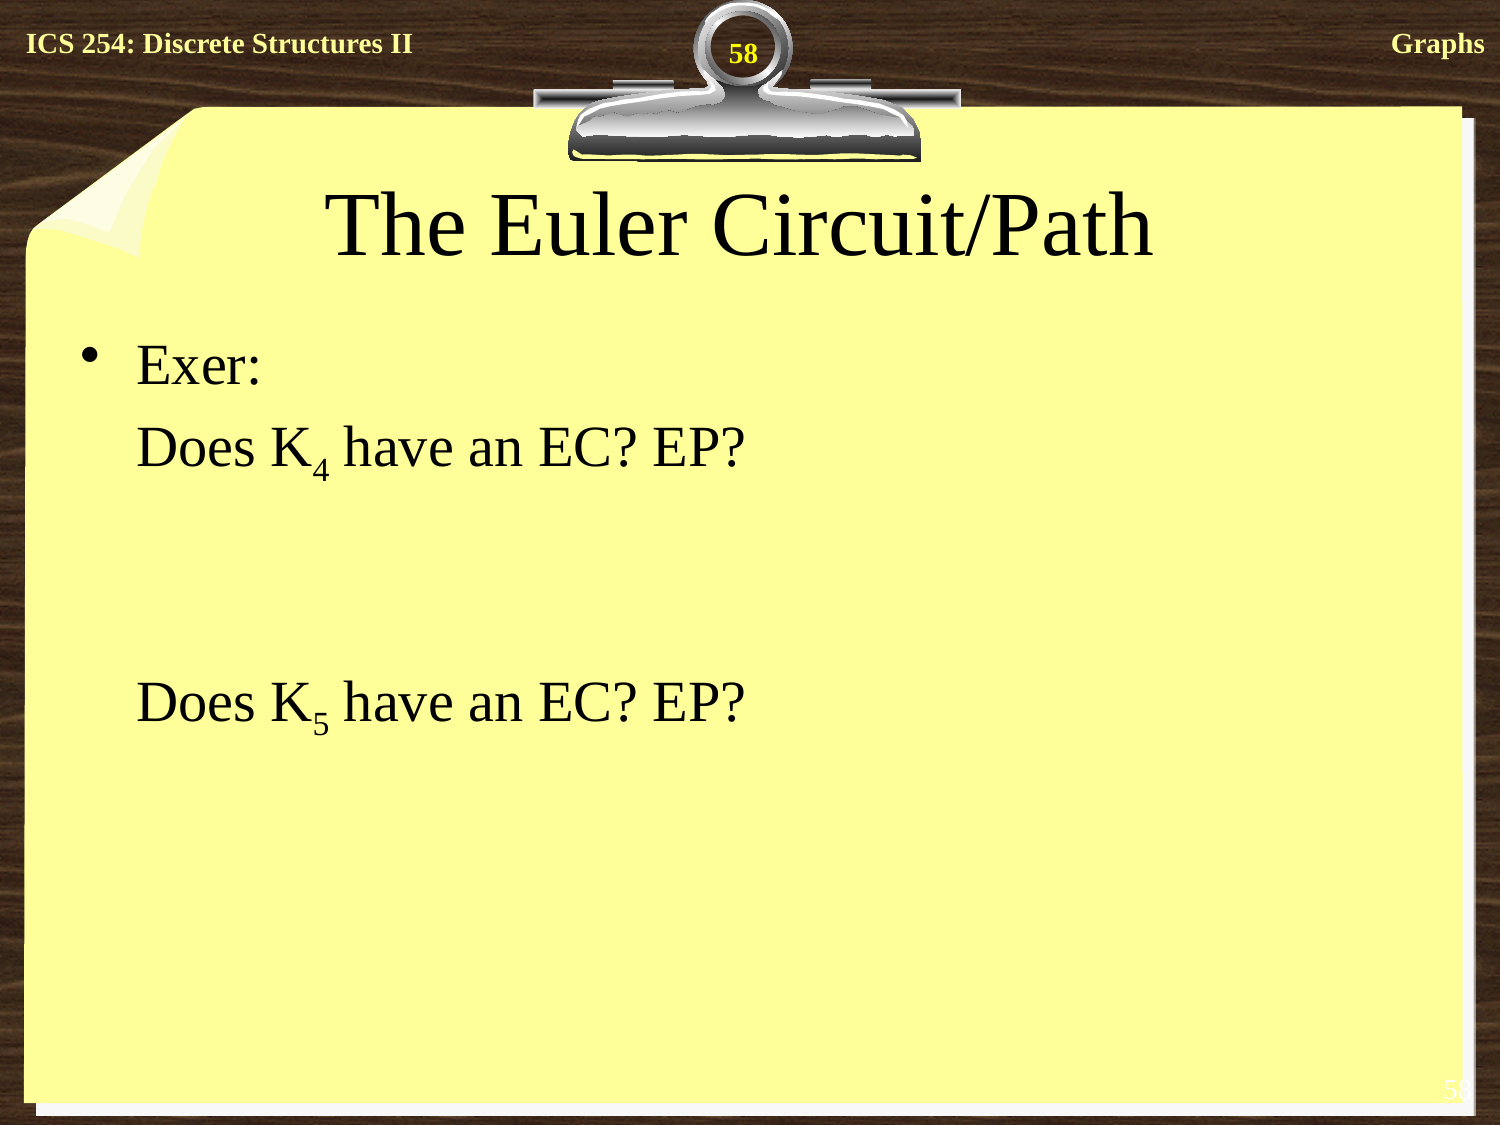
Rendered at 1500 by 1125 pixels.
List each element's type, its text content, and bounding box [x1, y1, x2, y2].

title The Euler Circuit/Path [77, 125, 1403, 313]
picture [0, 0, 1500, 1125]
list Exer: Does K4 have an EC? EP? Does K5 have an EC? EP? [64, 318, 1405, 975]
slide_number 58 [394, 18, 774, 84]
picture [673, 84, 708, 89]
text_box 58 [1174, 1062, 1488, 1113]
